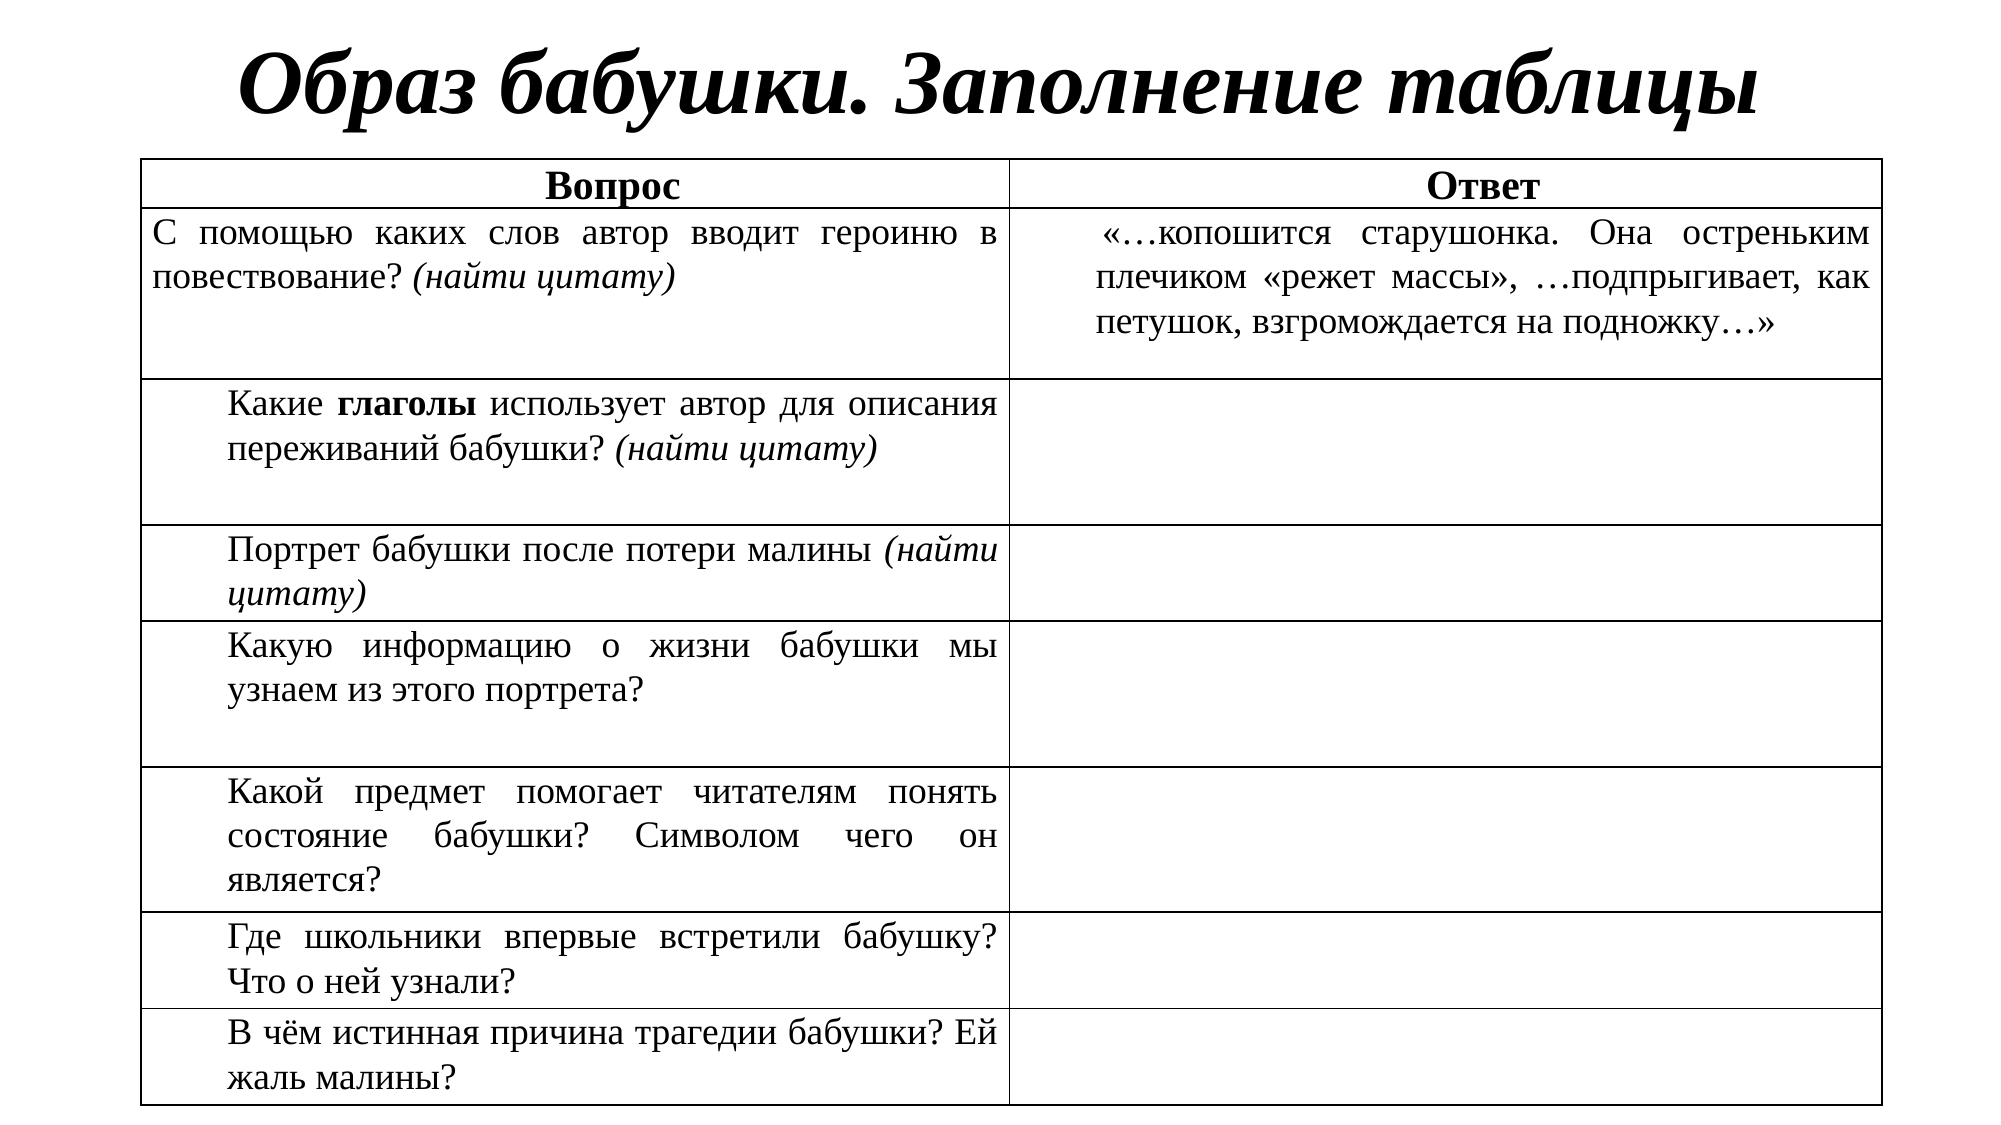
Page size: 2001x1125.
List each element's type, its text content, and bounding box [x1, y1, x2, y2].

table_cell [1010, 1009, 1881, 1104]
table_cell [1010, 768, 1881, 911]
table_header Вопрос [142, 160, 1009, 207]
table_cell Портрет бабушки после потери малины (найти цитату) [142, 526, 1009, 620]
table_header Ответ [1010, 160, 1881, 207]
table_cell Где школьники впервые встретили бабушку? Что о ней узнали? [142, 913, 1009, 1008]
table_cell [1010, 526, 1881, 620]
table_cell С помощью каких слов автор вводит героиню в повествование? (найти цитату) [142, 209, 1009, 378]
table_cell [1010, 913, 1881, 1008]
table_cell [1010, 622, 1881, 766]
table_cell Какой предмет помогает читателям понять состояние бабушки? Символом чего он является? [142, 768, 1009, 911]
table_cell В чём истинная причина трагедии бабушки? Ей жаль малины? [142, 1009, 1009, 1104]
table_cell Какие глаголы использует автор для описания переживаний бабушки? (найти цитату) [142, 380, 1009, 524]
title Образ бабушки. Заполнение таблицы [137, 0, 1863, 193]
table_cell [1010, 380, 1881, 524]
table_cell Какую информацию о жизни бабушки мы узнаем из этого портрета? [142, 622, 1009, 766]
table_cell «…копошится старушонка. Она остреньким плечиком «режет массы», …подпрыгивает, как петушок, взгромождается на подножку…» [1010, 209, 1881, 378]
